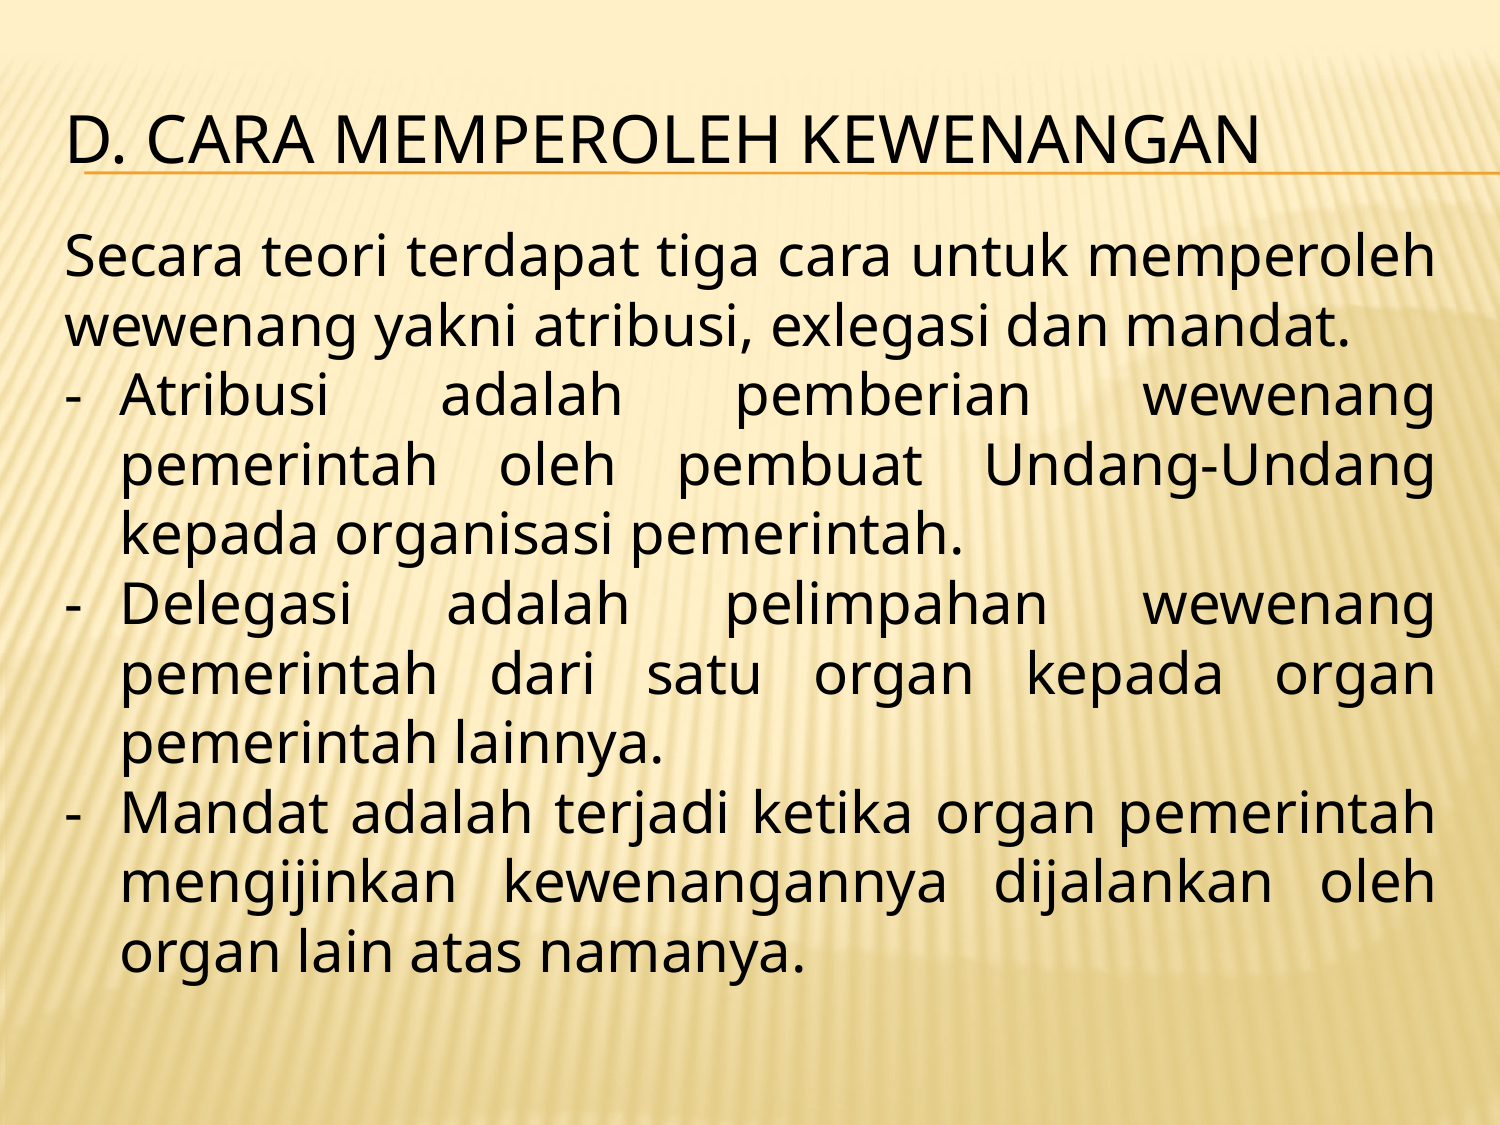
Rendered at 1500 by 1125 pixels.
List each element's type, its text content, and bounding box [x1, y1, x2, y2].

list Secara teori terdapat tiga cara untuk memperoleh wewenang yakni atribusi, exlegasi dan mandat. - Atribusi adalah pemberian wewenang pemerintah oleh pembuat Undang-Undang kepada organisasi pemerintah. - Delegasi adalah pelimpahan wewenang pemerintah dari satu organ kepada organ pemerintah lainnya. - Mandat adalah terjadi ketika organ pemerintah mengijinkan kewenangannya dijalankan oleh organ lain atas namanya. [50, 210, 1454, 1067]
title d. Cara memperoleh kewenangan [50, 75, 1475, 200]
